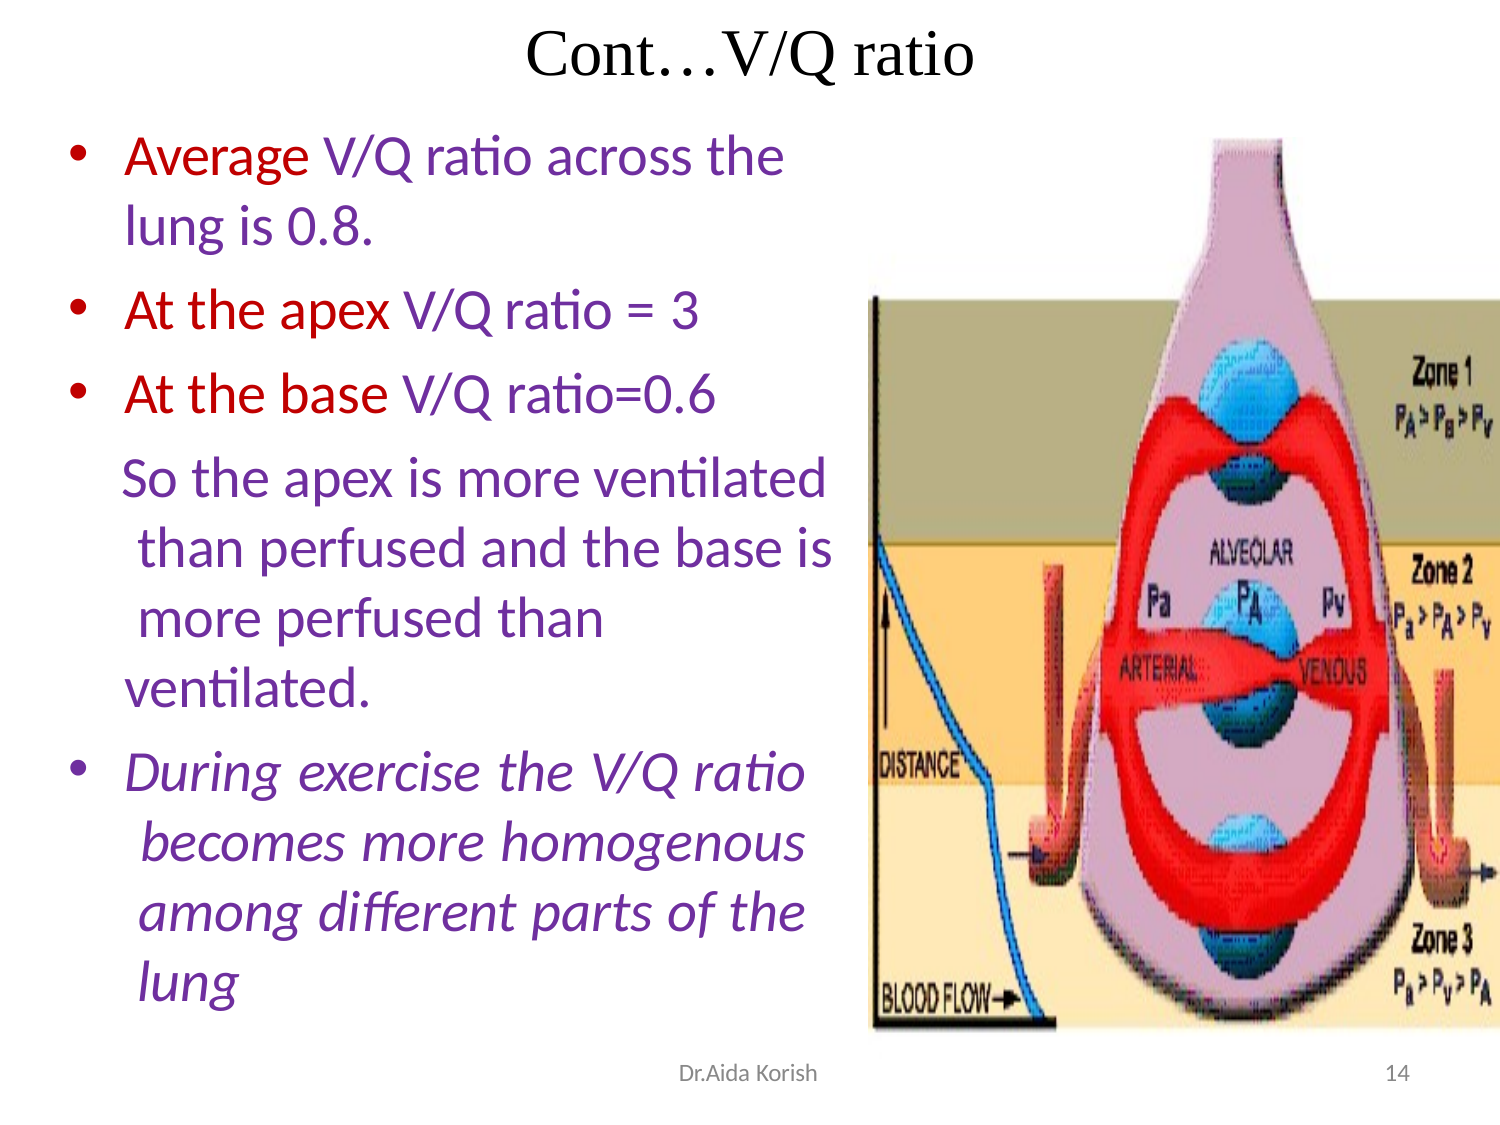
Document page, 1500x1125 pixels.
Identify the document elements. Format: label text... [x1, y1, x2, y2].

title Cont…V/Q ratio [522, 8, 978, 197]
text_box Average V/Q ratio across the lung is 0.8. At the apex V/Q ratio = 3 At the base V/Q ratio=0.6 So the apex is more ventilated than perfused and the base is more perfused than ventilated. During exercise the V/Q ratio becomes more homogenous among different parts of the lung [66, 117, 837, 1013]
slide_number 10 [1380, 1060, 1415, 1125]
text_box [868, 137, 1500, 1059]
footer Dr.Aida Korish [676, 1060, 824, 1125]
